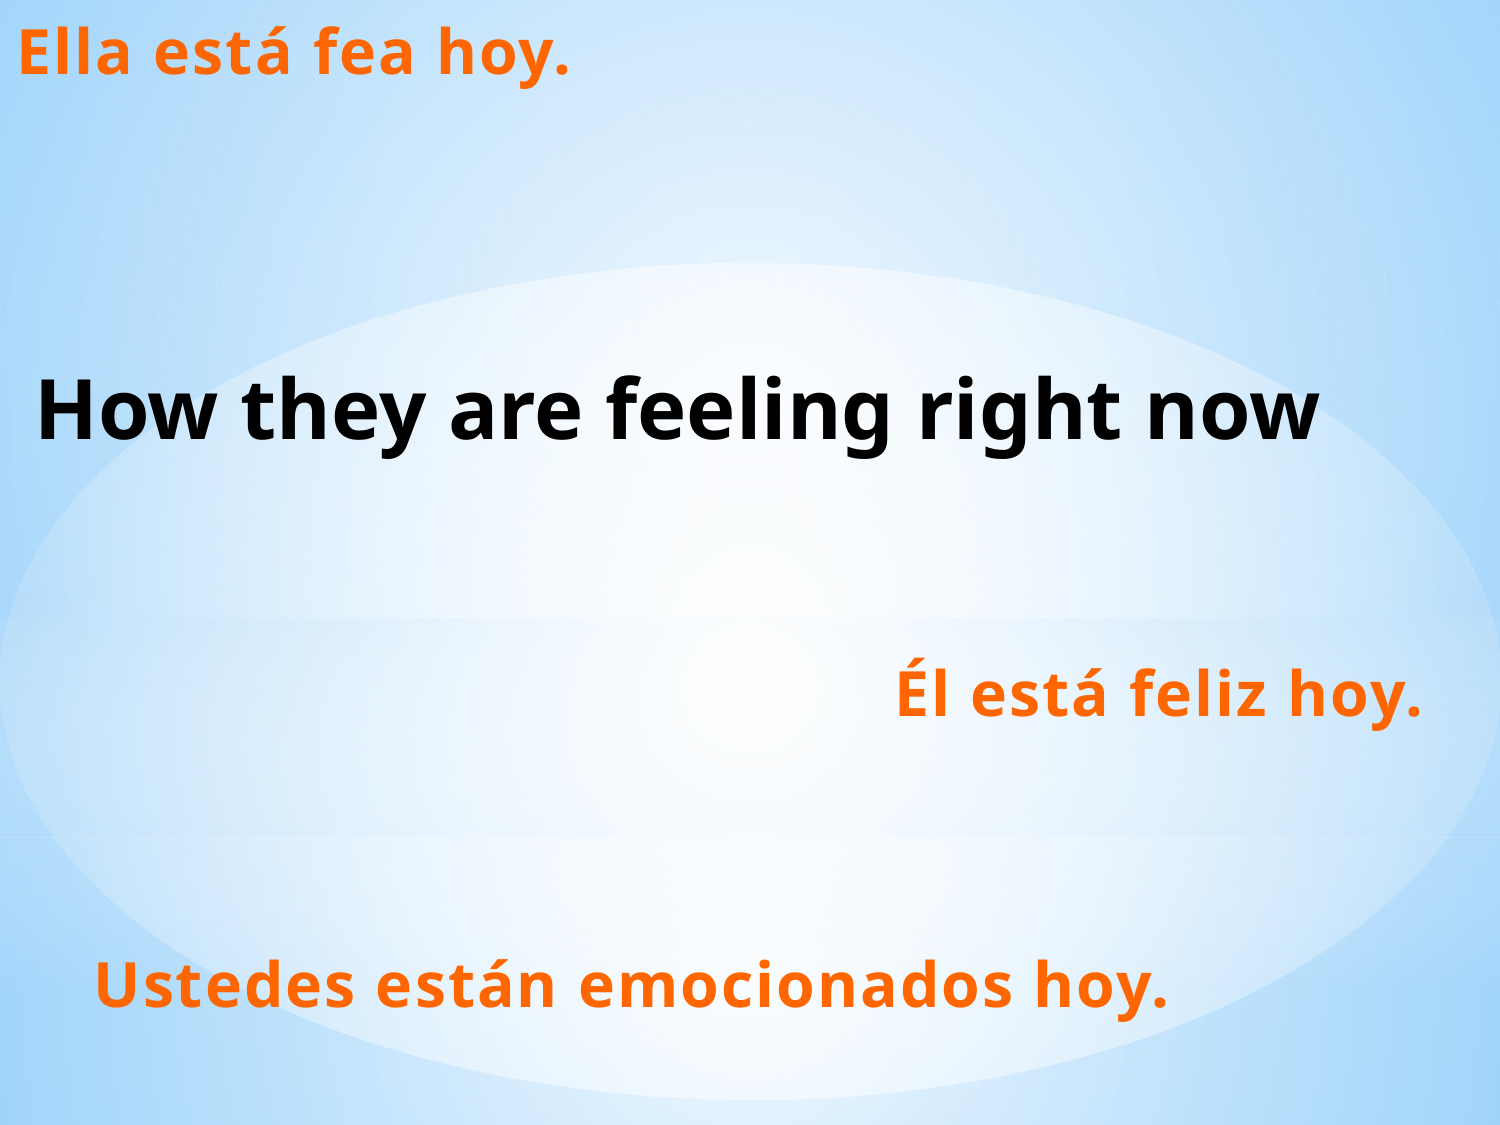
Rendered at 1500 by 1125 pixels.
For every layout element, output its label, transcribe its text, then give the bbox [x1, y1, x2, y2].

text_box Ella está fea hoy. [0, 4, 626, 95]
text_box How they are feeling right now [19, 348, 1337, 464]
text_box Él está feliz hoy. [818, 646, 1500, 736]
text_box Ustedes están emocionados hoy. [5, 937, 1259, 1027]
